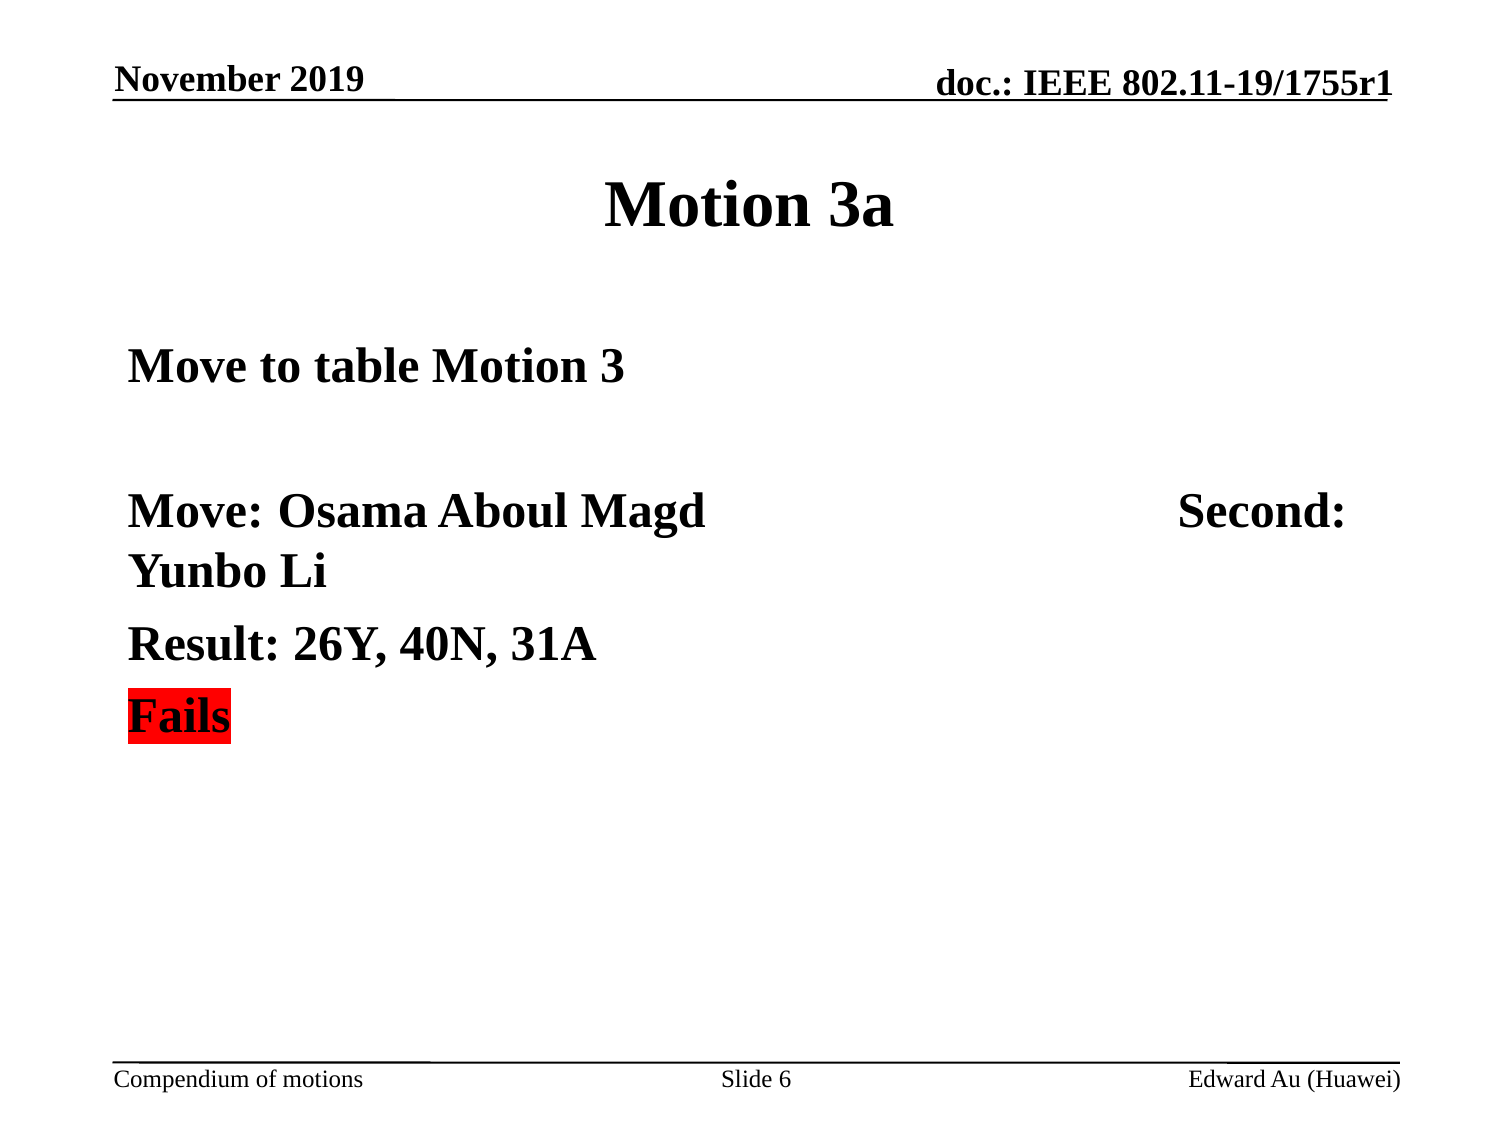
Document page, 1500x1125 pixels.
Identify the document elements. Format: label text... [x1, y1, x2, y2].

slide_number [114, 54, 423, 100]
list Move to table Motion 3 Move: Osama Aboul Magd Second: Yunbo Li Result: 26Y, 40N, 31A Fails [112, 324, 1388, 1000]
footer Edward Au (Huawei) [878, 1061, 1402, 1093]
title Motion 3a [112, 112, 1388, 288]
slide_number Slide 6 [712, 1061, 800, 1123]
